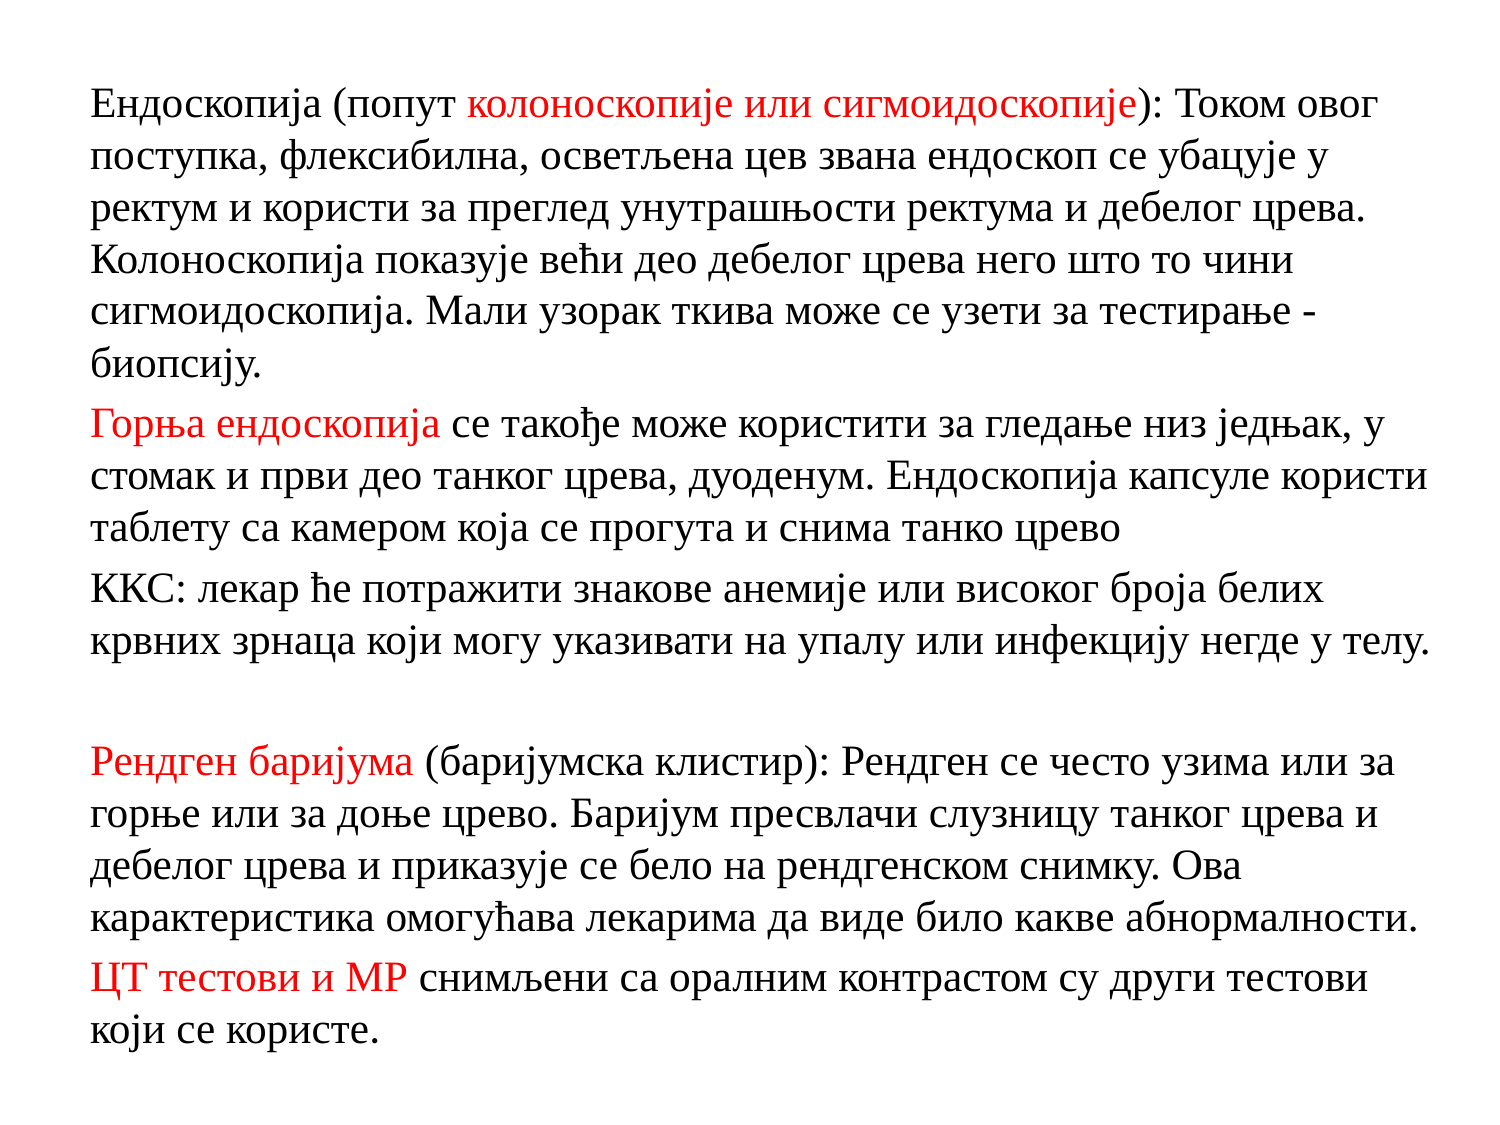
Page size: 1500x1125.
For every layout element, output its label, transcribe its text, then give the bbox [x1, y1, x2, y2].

list Ендоскопија (попут колоноскопије или сигмоидоскопије): Током овог поступка, флексибилна, осветљена цев звана ендоскоп се убацује у ректум и користи за преглед унутрашњости ректума и дебелог црева. Колоноскопија показује већи део дебелог црева него што то чини сигмоидоскопија. Мали узорак ткива може се узети за тестирање - биопсију. Горња ендоскопија се такође може користити за гледање низ једњак, у стомак и први део танког црева, дуоденум. Ендоскопија капсуле користи таблету са камером која се прогута и снима танко црево ККС: лекар ће потражити знакове анемије или високог броја белих крвних зрнаца који могу указивати на упалу или инфекцију негде у телу. Рендген баријума (баријумска клистир): Рендген се често узима или за горње или за доње црево. Баријум пресвлачи слузницу танког црева и дебелог црева и приказује се бело на рендгенском снимку. Ова карактеристика омогућава лекарима да виде било какве абнормалности. ЦТ тестови и МР снимљени са оралним контрастом су други тестови који се користе. [75, 66, 1459, 1071]
